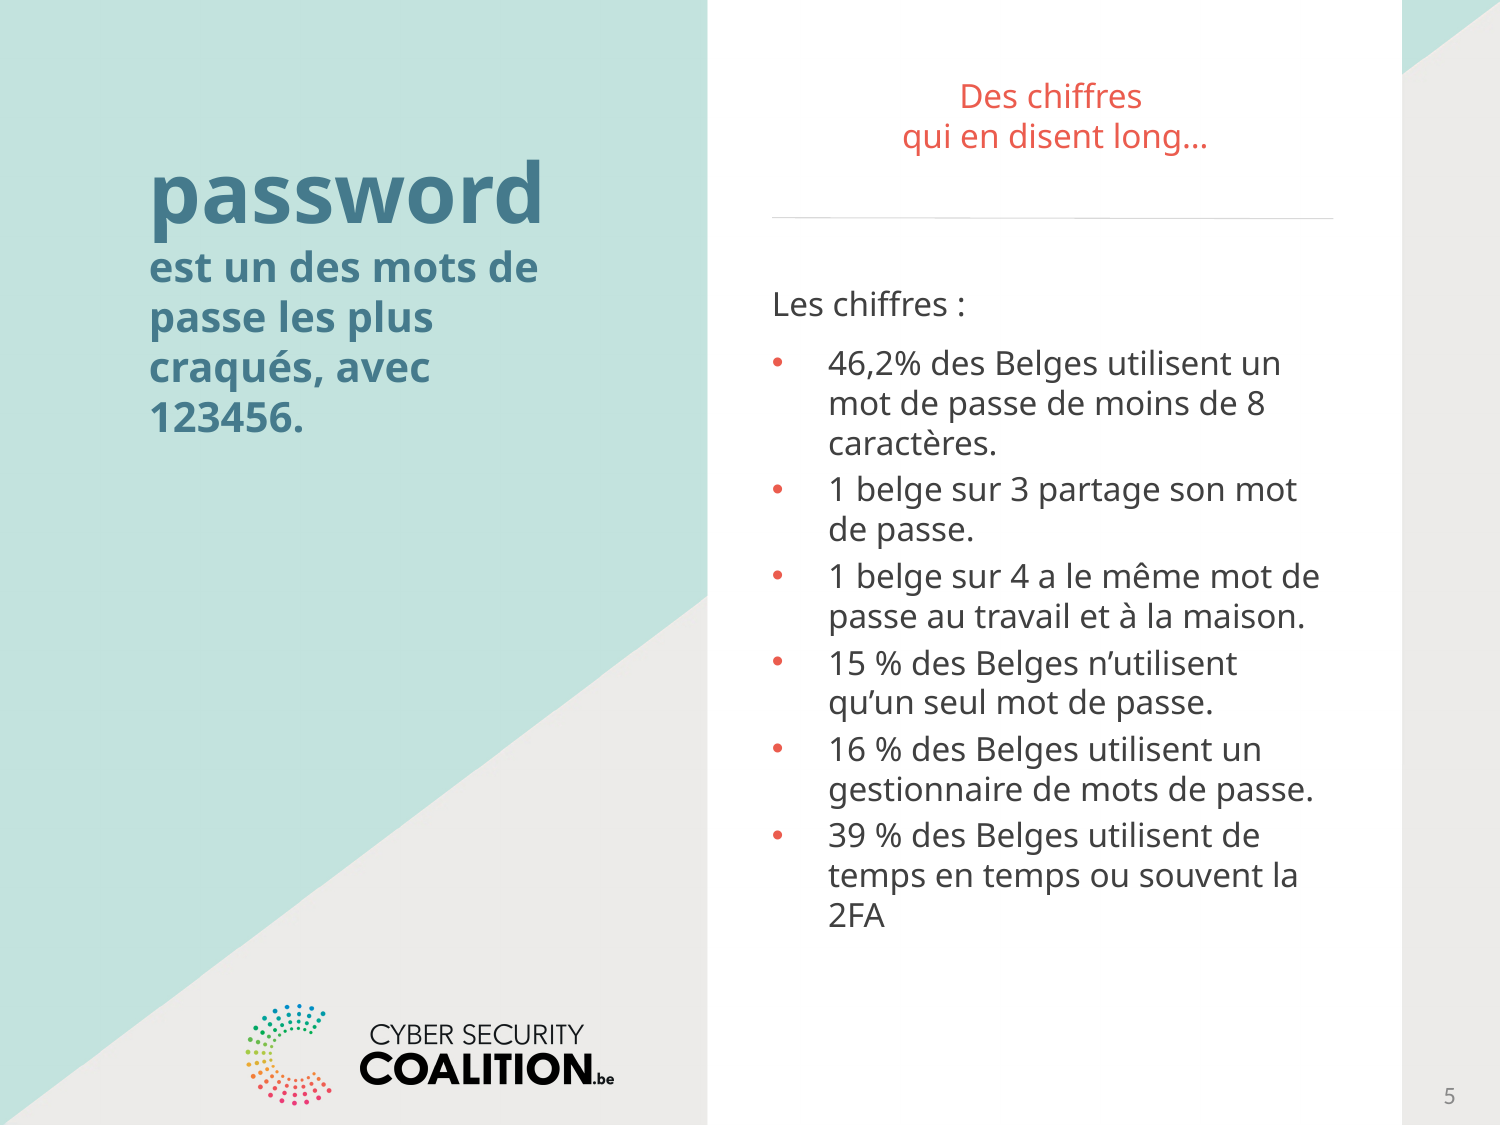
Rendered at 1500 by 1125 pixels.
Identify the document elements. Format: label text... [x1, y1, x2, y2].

picture [0, 0, 1500, 1125]
title Des chiffres qui en disent long… [750, 67, 1362, 163]
slide_number 5 [1400, 1063, 1500, 1125]
list Les chiffres : 46,2% des Belges utilisent un mot de passe de moins de 8 caractères. 1 belge sur 3 partage son mot de passe. 1 belge sur 4 a le même mot de passe au travail et à la maison. 15 % des Belges n’utilisent qu’un seul mot de passe. 16 % des Belges utilisent un gestionnaire de mots de passe. 39 % des Belges utilisent de temps en temps ou souvent la 2FA [756, 275, 1349, 1018]
text_box password est un des mots de passe les plus craqués, avec 123456. [134, 133, 566, 449]
